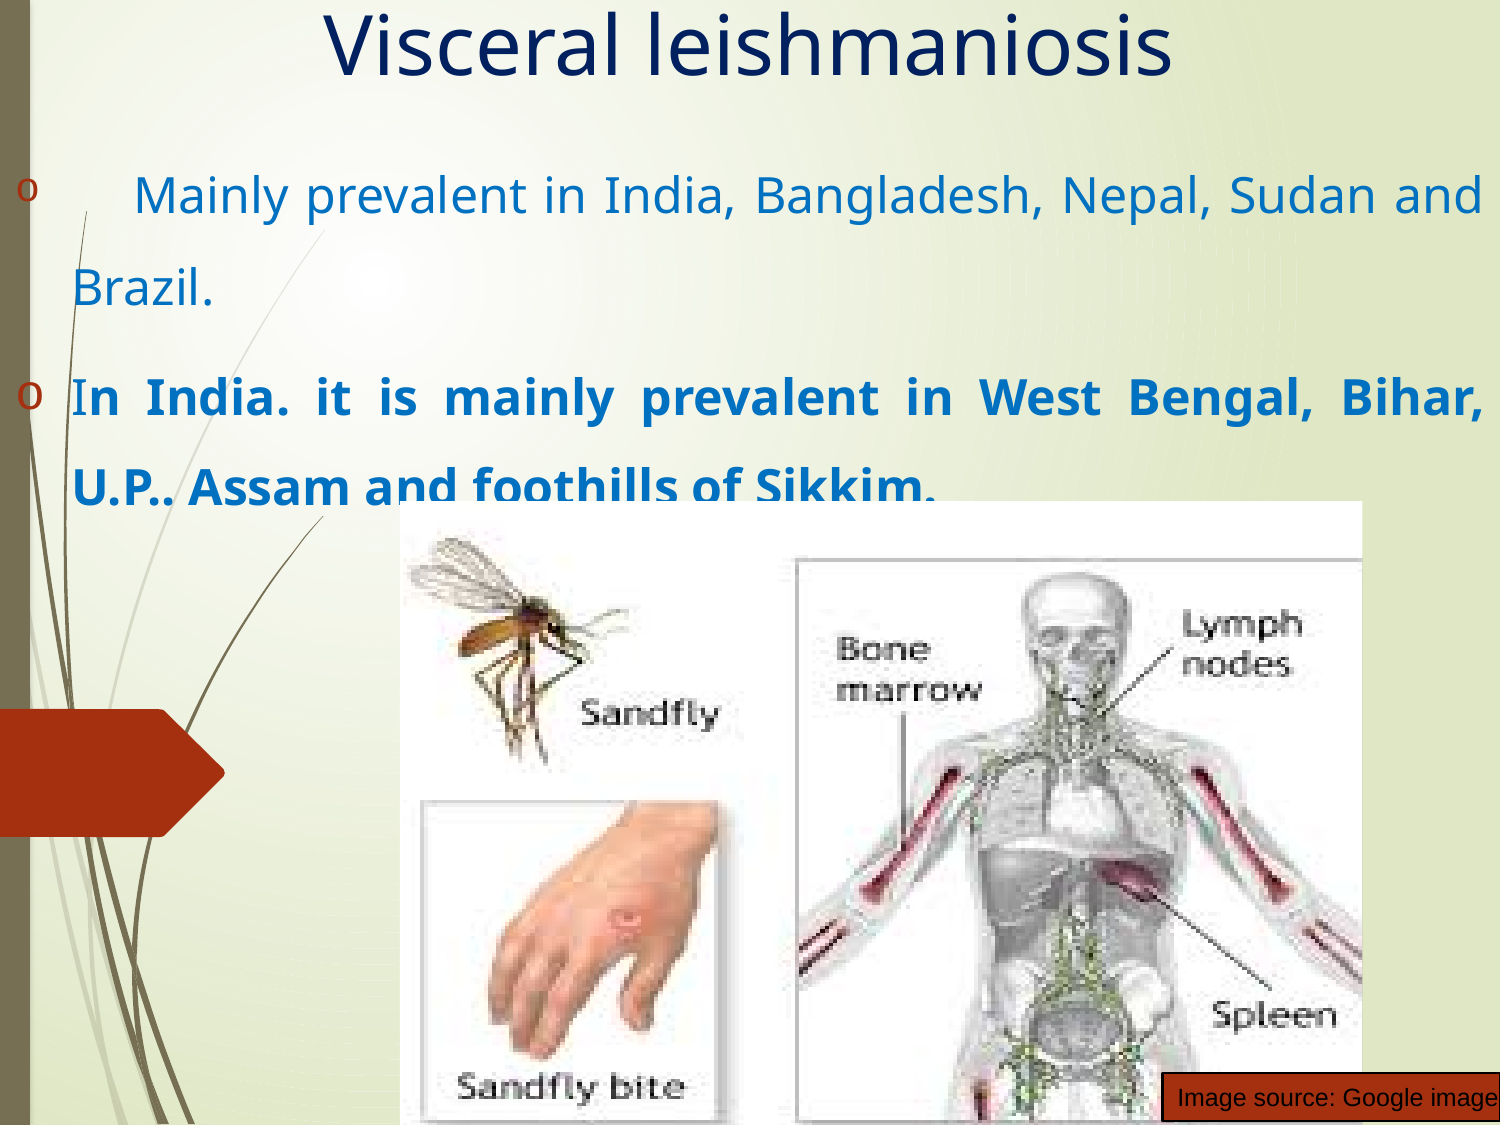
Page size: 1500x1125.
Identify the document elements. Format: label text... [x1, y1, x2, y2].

title Visceral leishmaniosis [0, 0, 1500, 100]
subtitle Mainly prevalent in India, Bangladesh, Nepal, Sudan and Brazil. In India. it is mainly prevalent in West Bengal, Bihar, U.P.. Assam and foothills of Sikkim. [0, 112, 1500, 1125]
picture [399, 499, 1363, 1125]
text_box Image source: Google image [1367, 1072, 1500, 1121]
